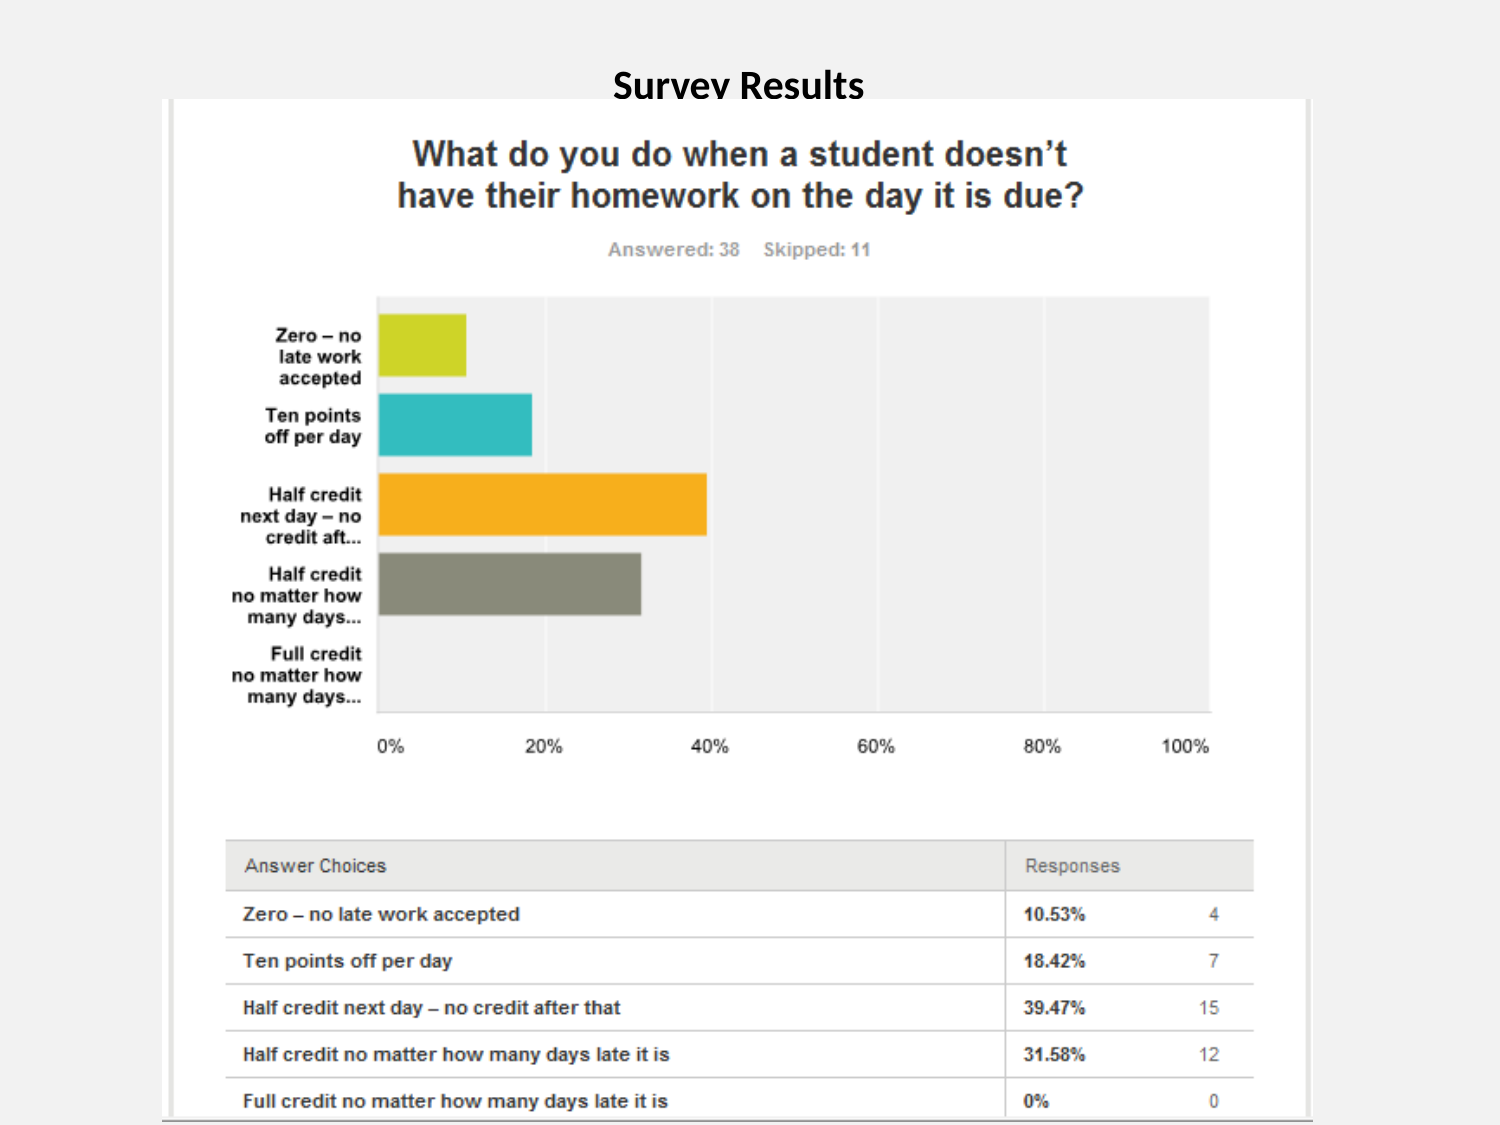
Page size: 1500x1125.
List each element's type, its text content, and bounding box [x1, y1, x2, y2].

text_box Survey Results [45, 50, 1433, 115]
picture [162, 99, 1313, 1122]
